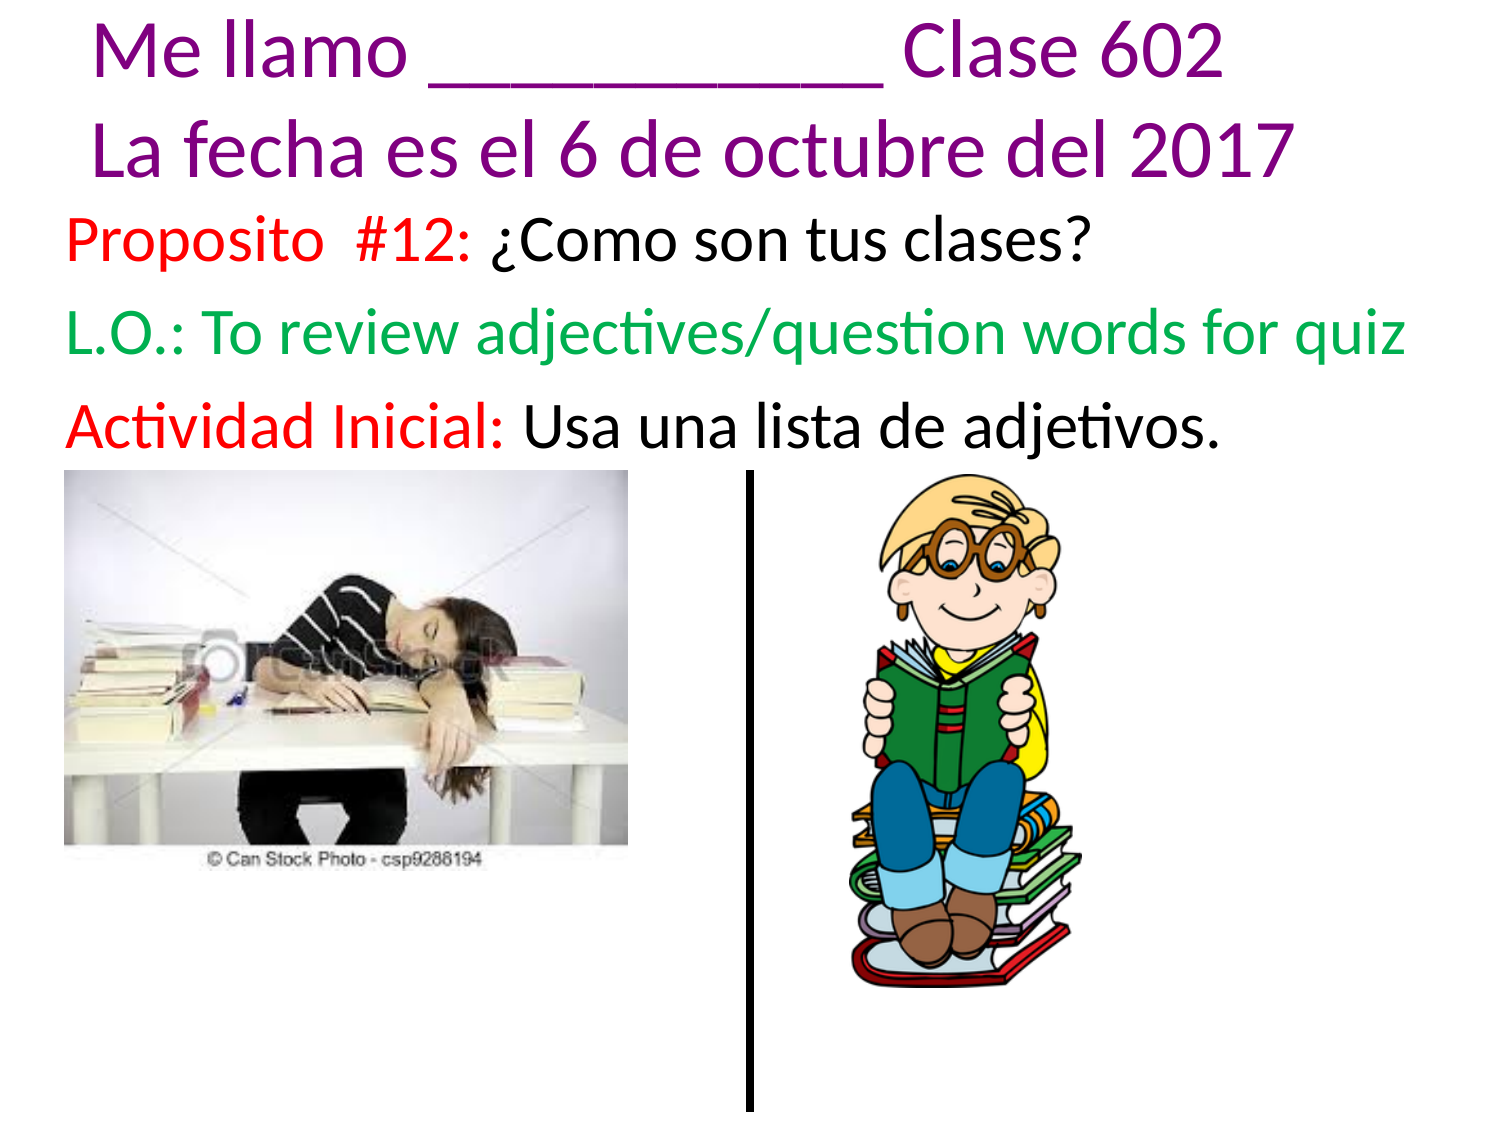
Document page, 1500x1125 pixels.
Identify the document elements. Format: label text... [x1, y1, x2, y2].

title Me llamo ___________ Clase 602 La fecha es el 6 de octubre del 2017 [75, 0, 1425, 187]
picture [64, 470, 628, 871]
list Proposito #12: ¿Como son tus clases? L.O.: To review adjectives/question words for quiz Actividad Inicial: Usa una lista de adjetivos. [50, 187, 1500, 930]
picture [849, 474, 1083, 988]
